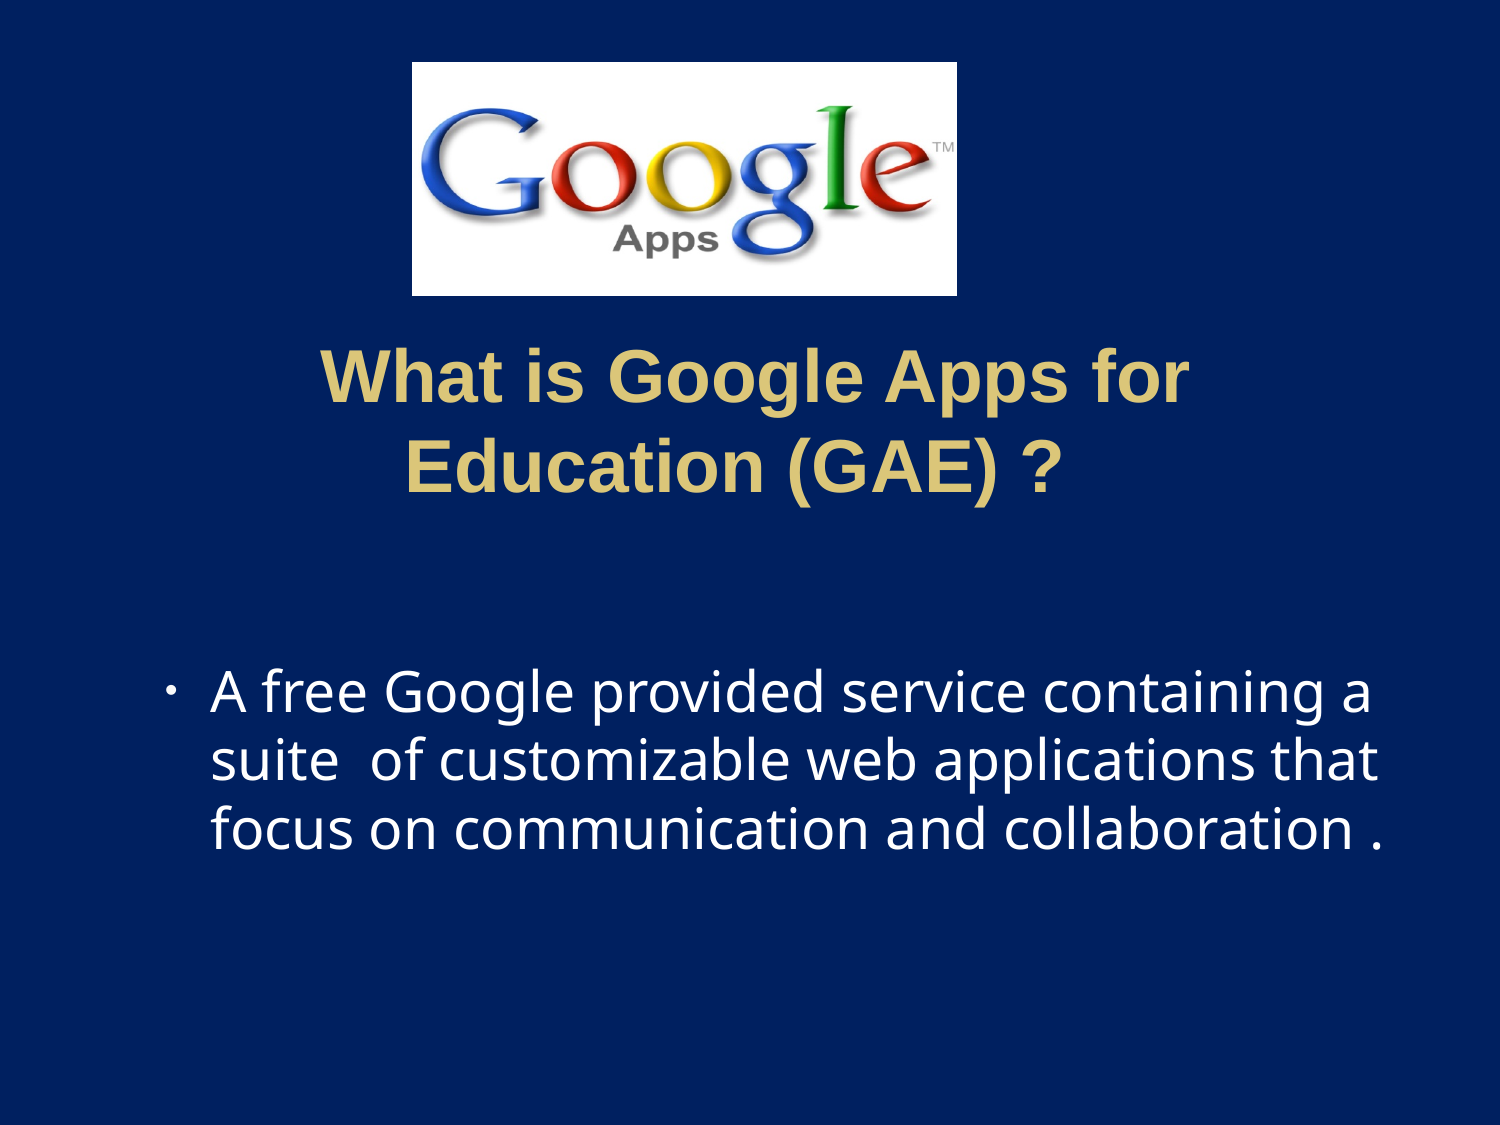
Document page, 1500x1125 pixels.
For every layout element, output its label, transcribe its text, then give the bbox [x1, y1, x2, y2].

picture [412, 62, 957, 297]
list A free Google provided service containing a suite of customizable web applications that focus on communication and collaboration . [150, 587, 1413, 938]
title What is Google Apps for Education (GAE) ? [200, 425, 1313, 587]
